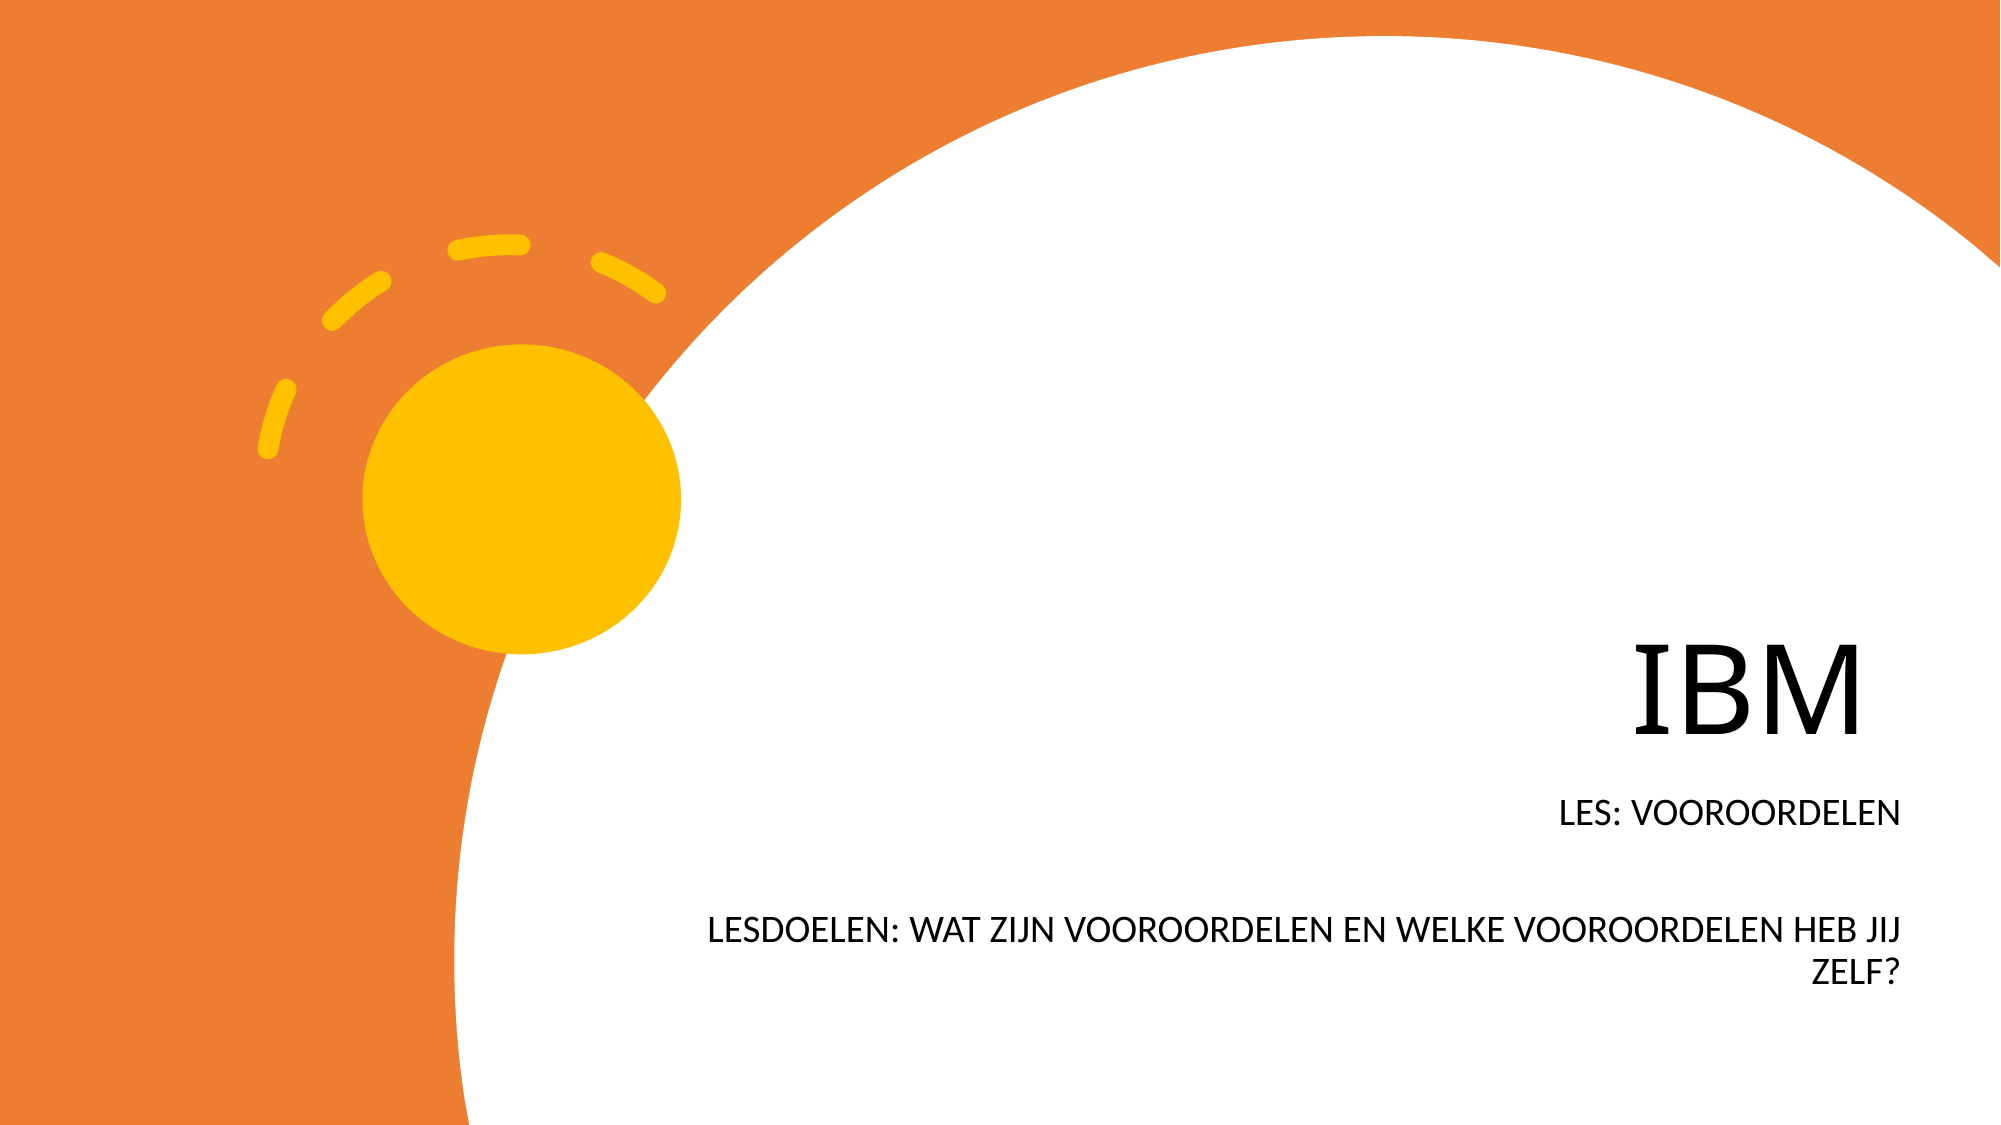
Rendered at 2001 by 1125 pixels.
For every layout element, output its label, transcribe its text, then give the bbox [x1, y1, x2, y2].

title IBM [662, 318, 1917, 770]
text_box [267, 244, 676, 490]
text_box [361, 373, 662, 656]
subtitle LES: VOOROORDELEN LESDOELEN: WAT ZIJN VOOROORDELEN EN WELKE VOOROORDELEN HEB JIJ ZELF? [662, 784, 1917, 1003]
text_box [0, 0, 2000, 1125]
text_box [453, 35, 2000, 1125]
